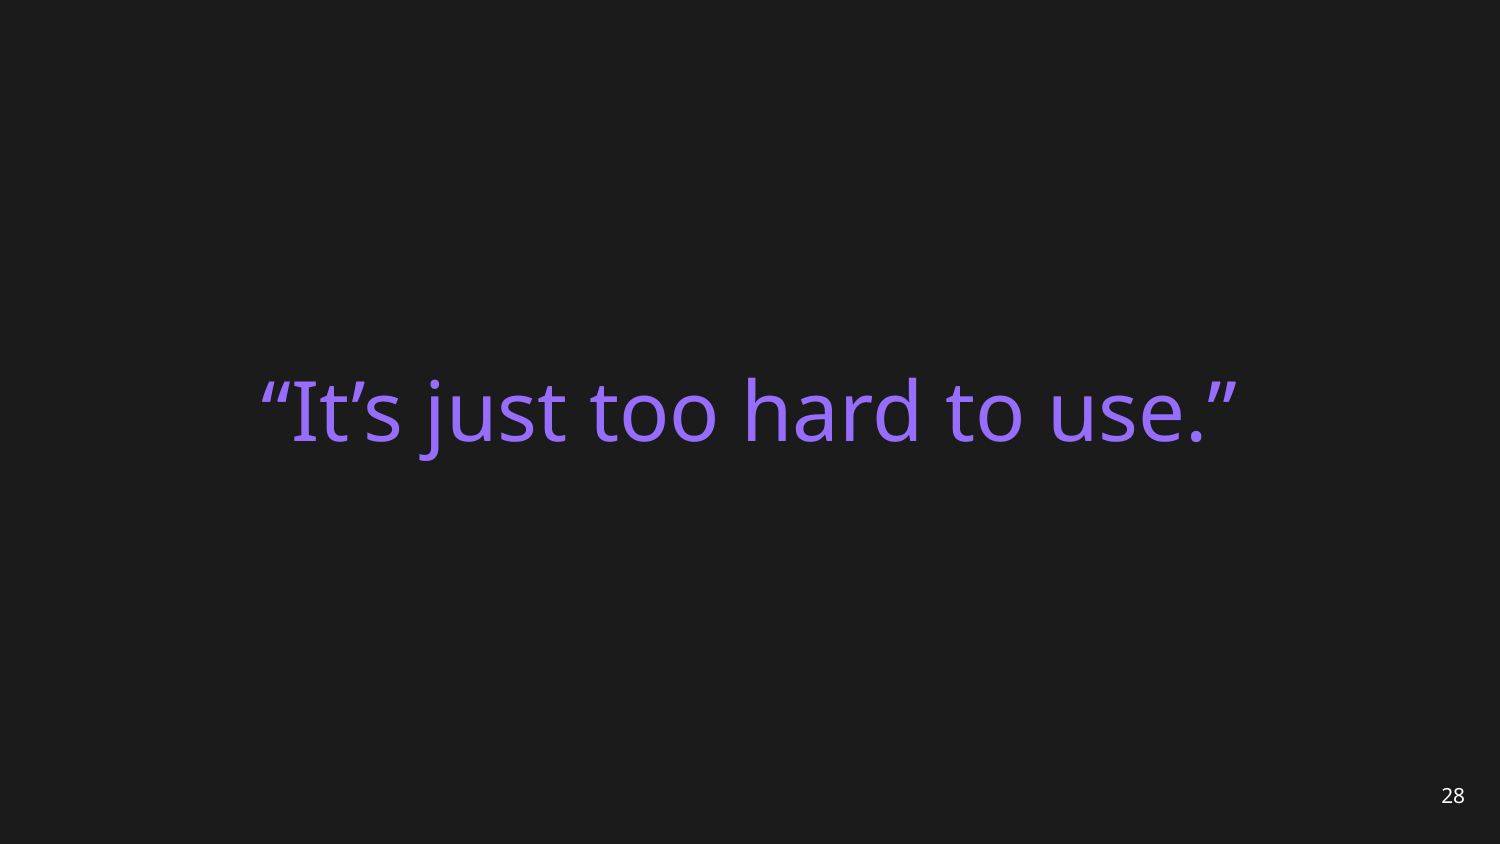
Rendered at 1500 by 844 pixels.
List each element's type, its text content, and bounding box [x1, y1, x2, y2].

title “It’s just too hard to use.” [51, 72, 1449, 753]
slide_number 28 [1389, 764, 1480, 830]
